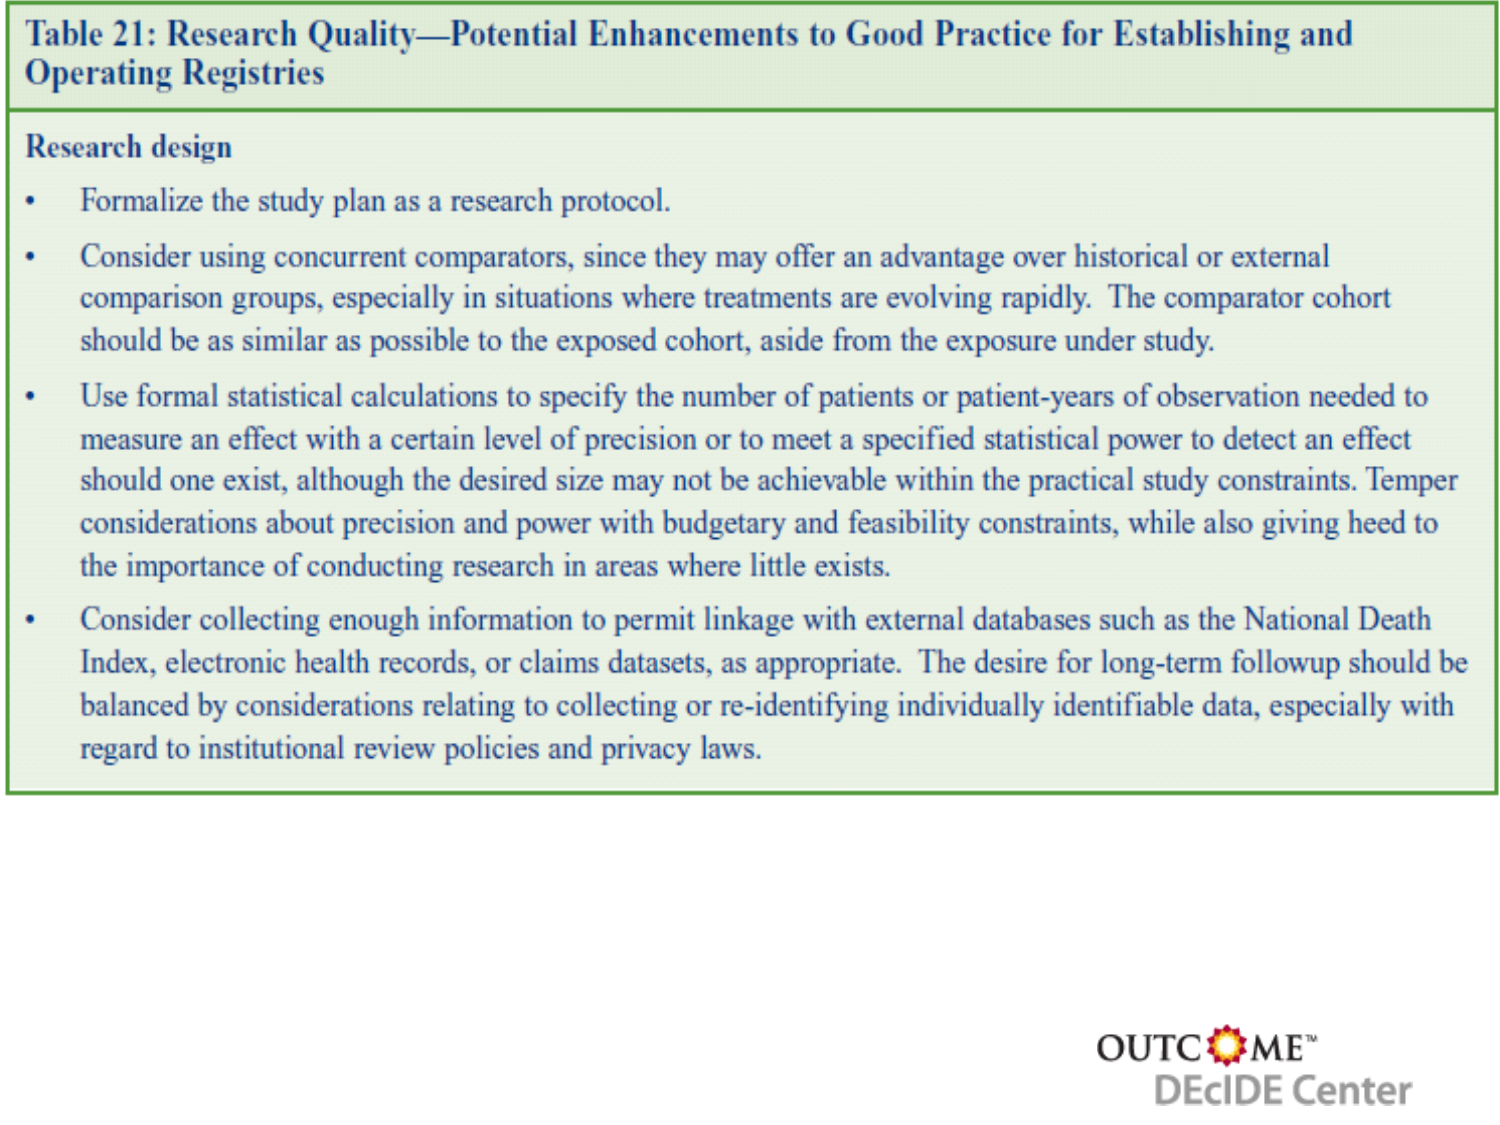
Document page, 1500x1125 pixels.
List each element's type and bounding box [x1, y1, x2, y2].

picture [1097, 1024, 1413, 1106]
picture [0, 0, 1500, 801]
